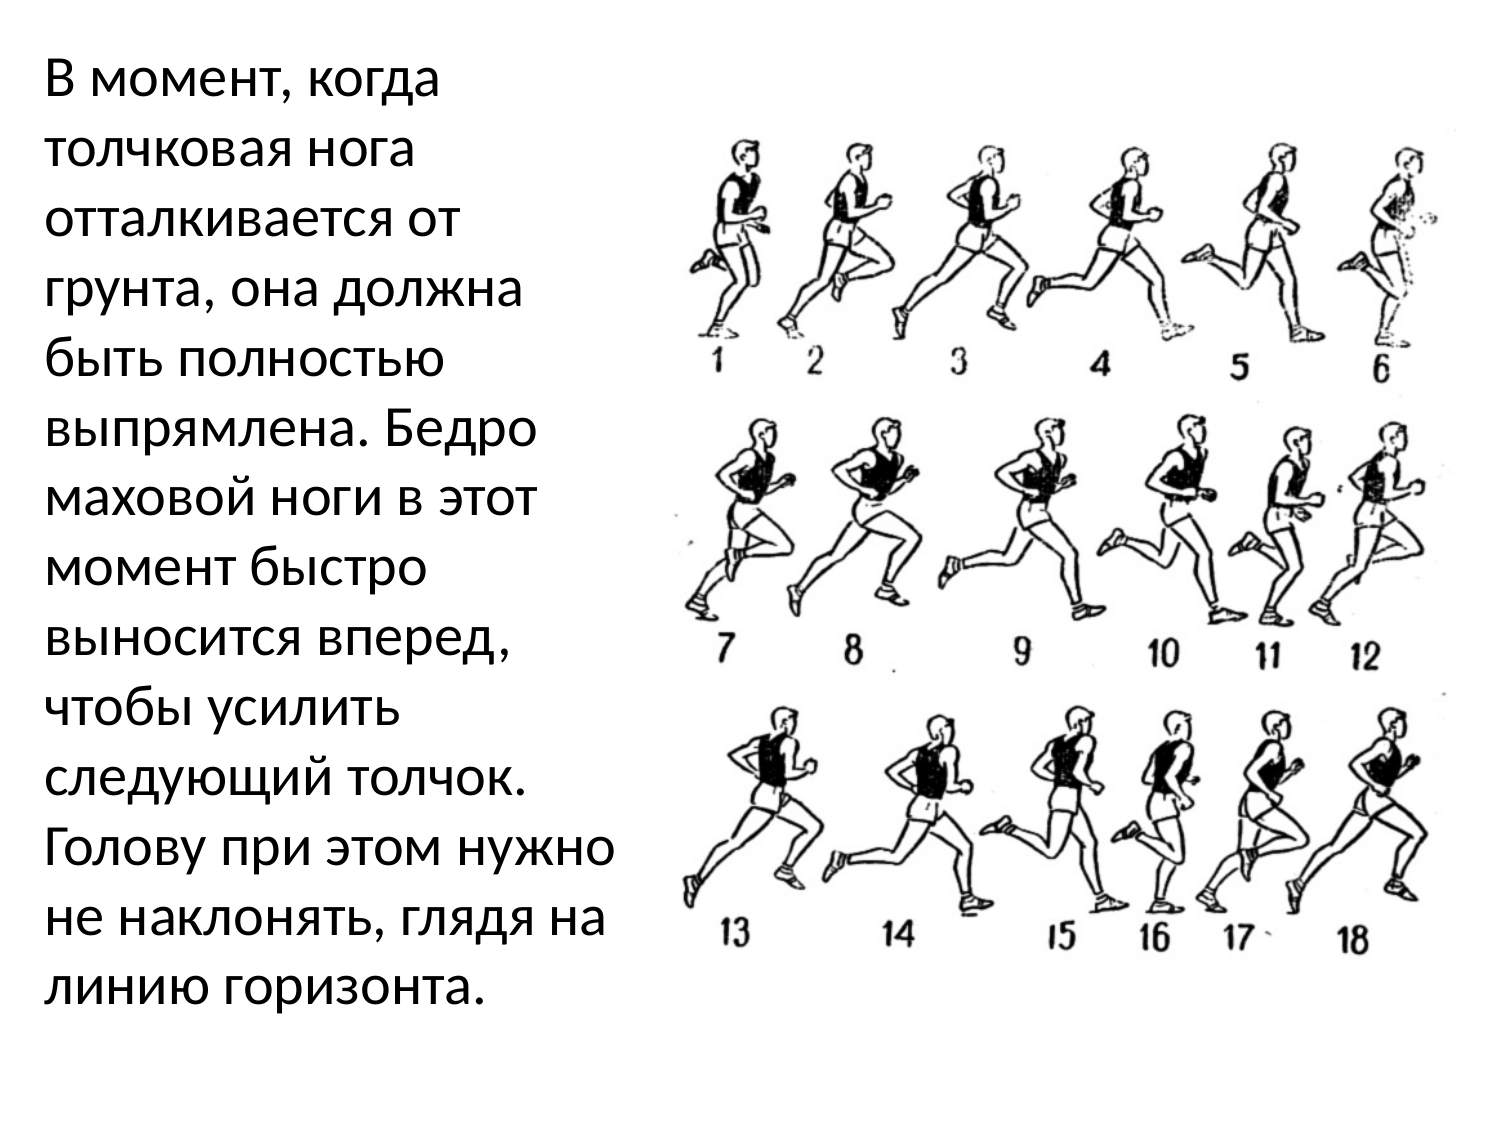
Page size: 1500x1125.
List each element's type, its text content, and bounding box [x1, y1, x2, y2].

picture [671, 125, 1456, 975]
list В момент, когда толчковая нога отталкивается от грунта, она должна быть полностью выпрямлена. Бедро маховой ноги в этот момент быстро выносится вперед, чтобы усилить следующий толчок. Голову при этом нужно не наклонять, глядя на линию горизонта. [29, 30, 656, 1071]
